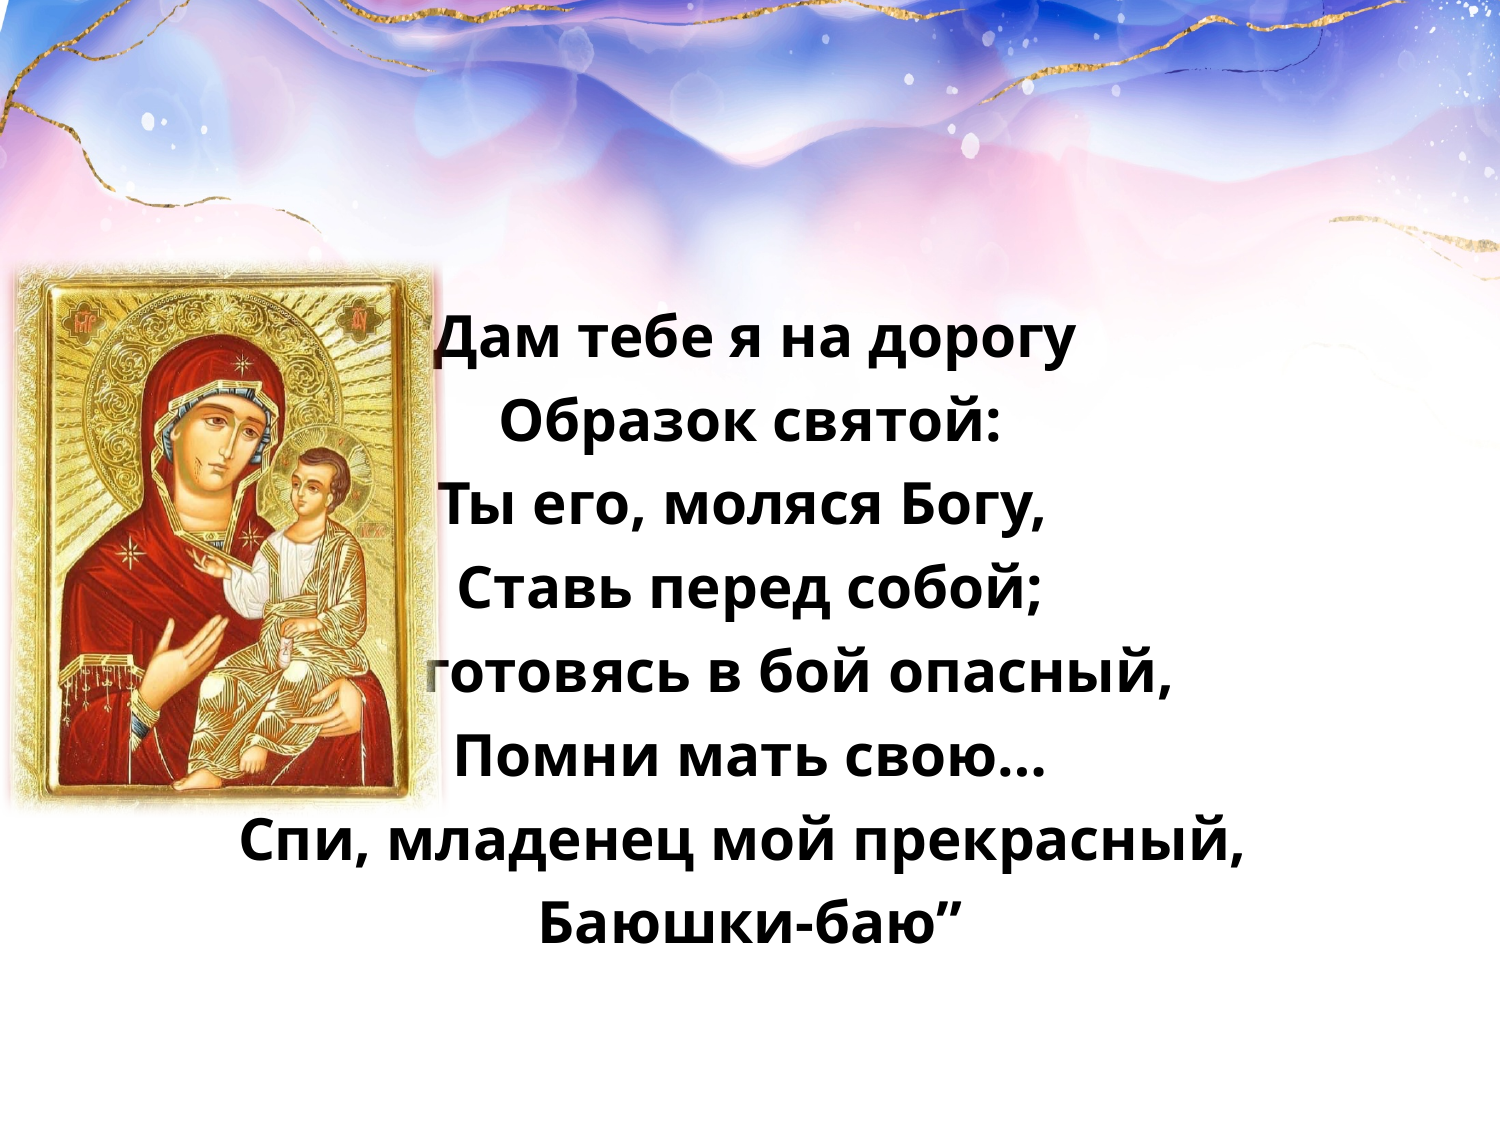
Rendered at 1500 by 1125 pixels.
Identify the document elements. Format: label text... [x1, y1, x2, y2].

list “Дам тебе я на дорогу Образок святой: Ты его, моляся Богу, Ставь перед собой; Да, готовясь в бой опасный, Помни мать свою… Спи, младенец мой прекрасный, Баюшки-баю” [103, 299, 1397, 1014]
title [103, 59, 1397, 278]
picture [0, 0, 1500, 1125]
